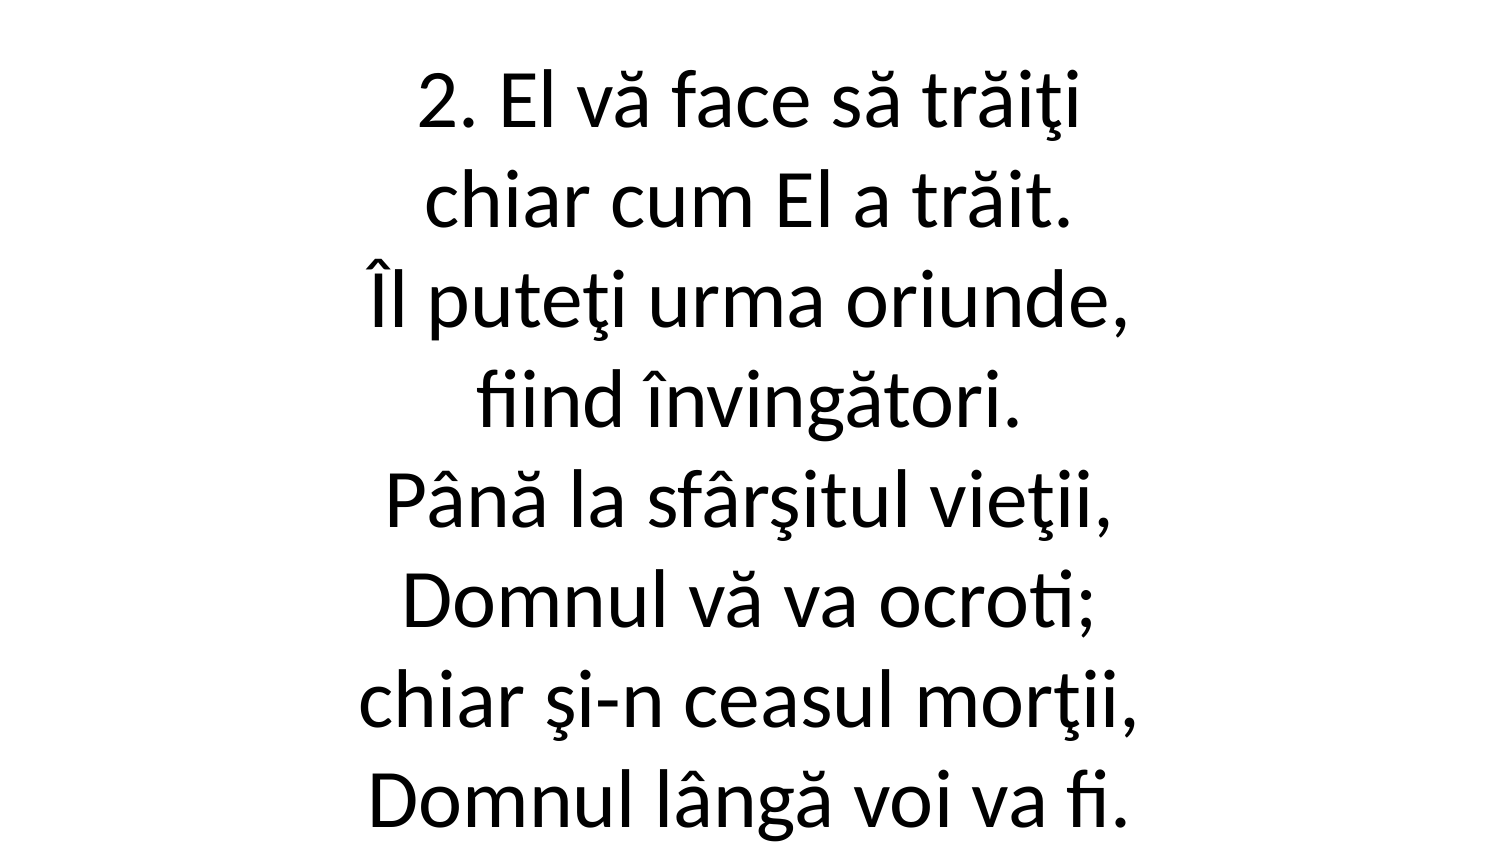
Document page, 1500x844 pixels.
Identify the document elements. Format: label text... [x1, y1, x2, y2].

text_box 2. El vă face să trăiţi chiar cum El a trăit. Îl puteţi urma oriunde, fiind învingători. Până la sfârşitul vieţii, Domnul vă va ocroti; chiar şi-n ceasul morţii, Domnul lângă voi va fi. [343, 0, 1156, 844]
